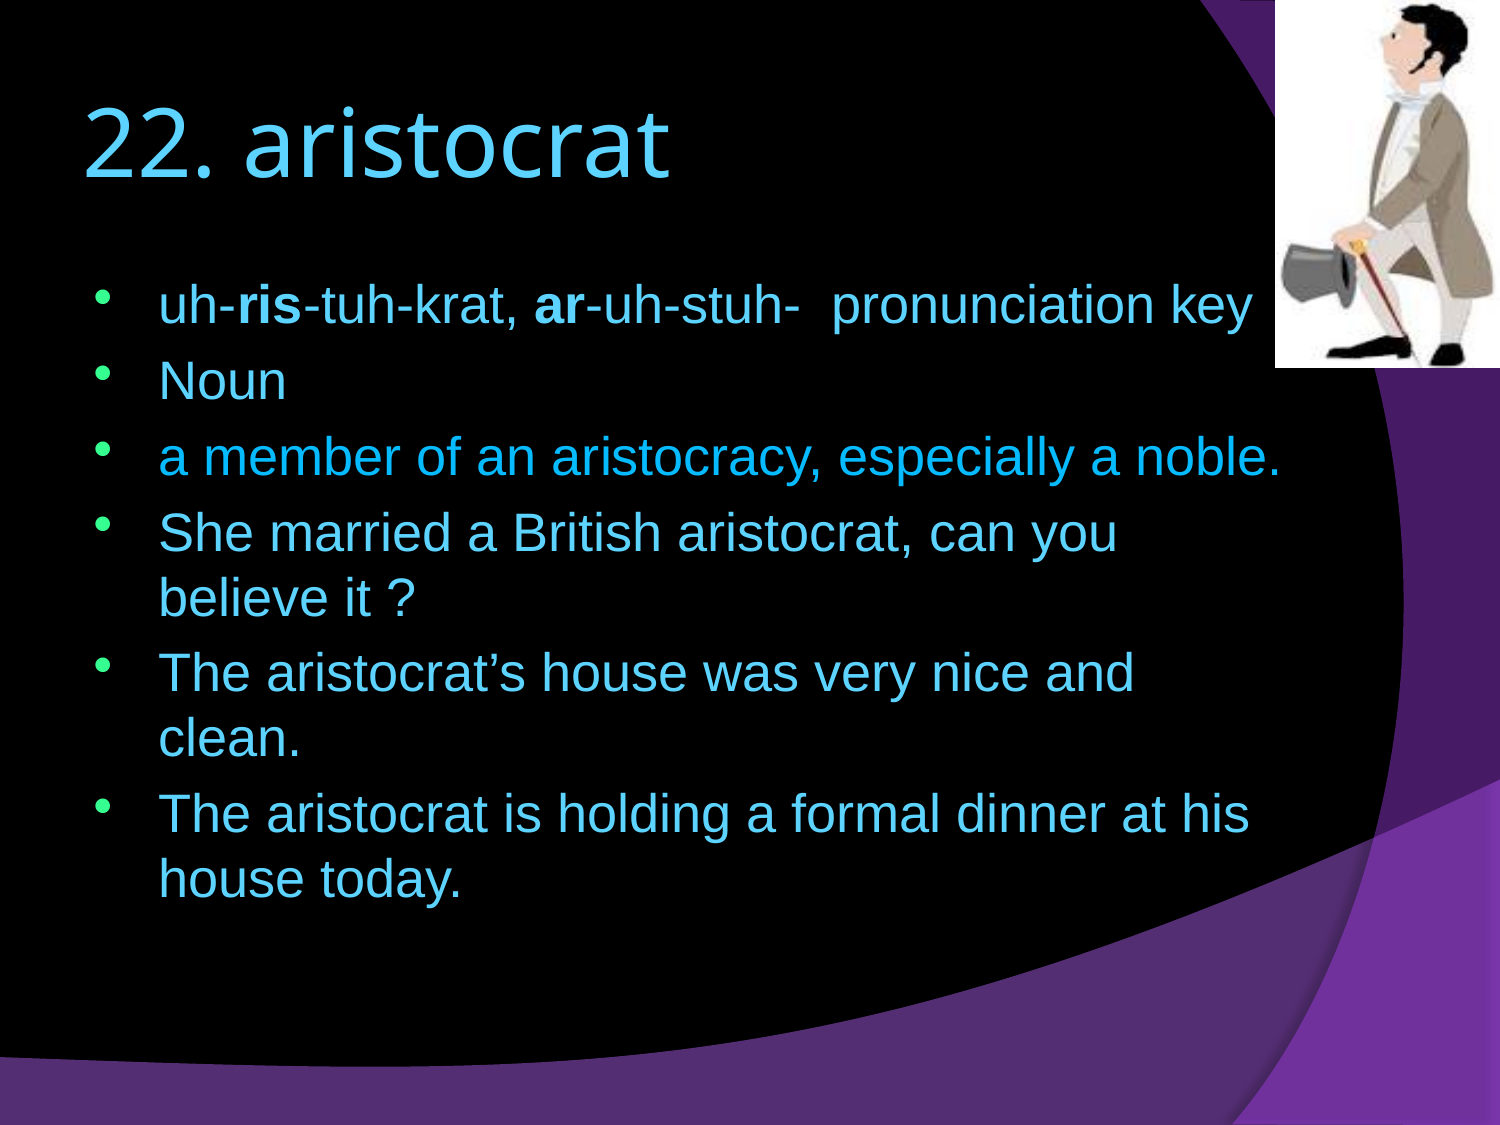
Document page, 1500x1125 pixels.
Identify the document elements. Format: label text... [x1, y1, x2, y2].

list uh-ris-tuh-krat, ar-uh-stuh- pronunciation key Noun a member of an aristocracy, especially a noble. She married a British aristocrat, can you believe it ? The aristocrat’s house was very nice and clean. The aristocrat is holding a formal dinner at his house today. [75, 262, 1300, 1005]
picture [1274, 0, 1500, 368]
title 22. aristocrat [75, 45, 1265, 233]
